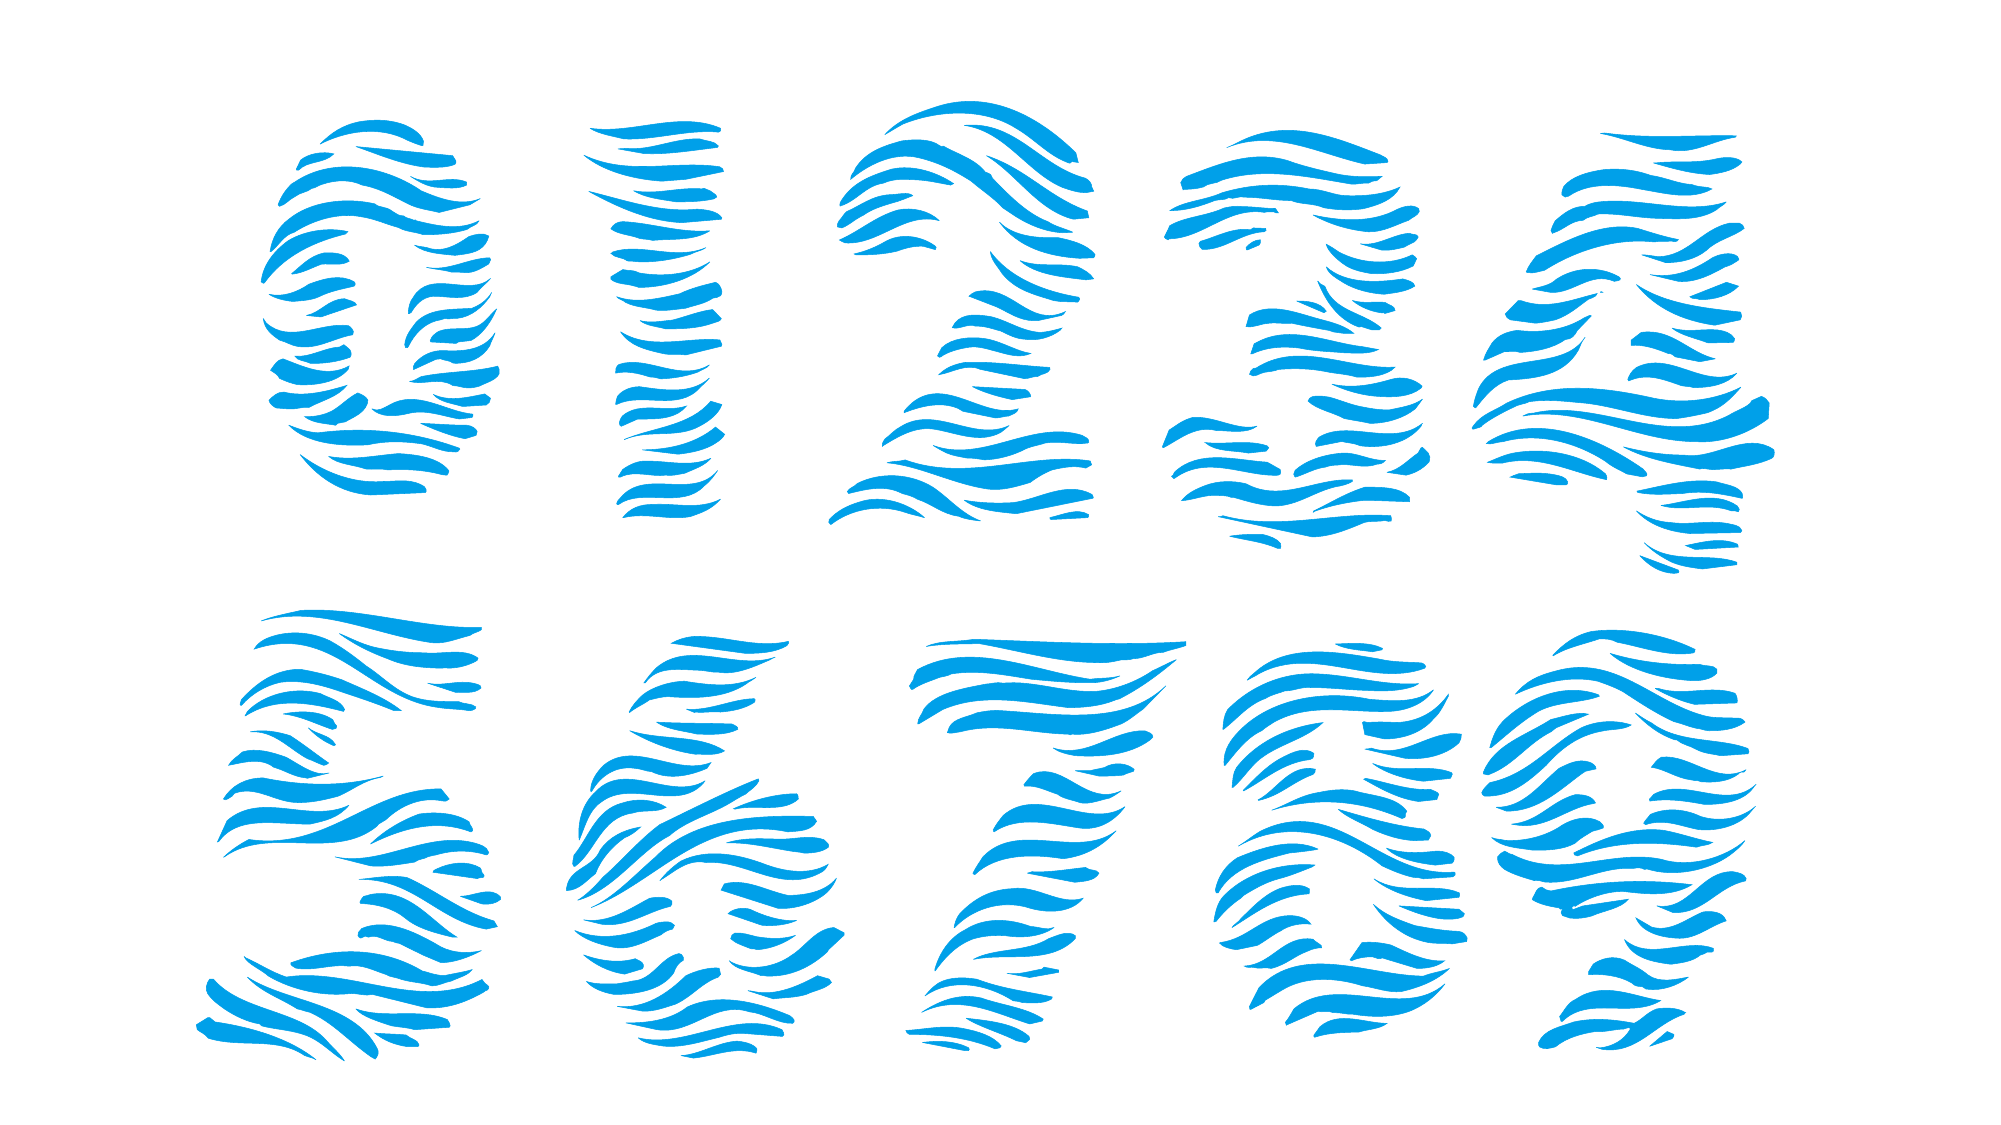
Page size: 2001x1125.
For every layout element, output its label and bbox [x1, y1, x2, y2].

text_box [839, 208, 940, 244]
text_box [884, 101, 1079, 164]
text_box [1326, 244, 1417, 274]
text_box [618, 458, 711, 478]
text_box [610, 261, 710, 288]
text_box [1610, 653, 1717, 681]
text_box [1486, 428, 1647, 477]
text_box [937, 337, 1031, 358]
text_box [721, 878, 837, 909]
text_box [905, 1027, 1002, 1049]
text_box [1364, 733, 1462, 759]
text_box [1636, 284, 1742, 326]
text_box [357, 924, 482, 963]
text_box [659, 853, 829, 881]
text_box [223, 776, 384, 803]
text_box [1238, 821, 1456, 879]
text_box [1515, 667, 1746, 731]
text_box [1660, 498, 1740, 512]
text_box [1198, 227, 1267, 250]
text_box [1373, 878, 1460, 901]
text_box [986, 155, 1089, 220]
text_box [1600, 132, 1737, 151]
text_box [964, 489, 1094, 514]
text_box [1258, 768, 1316, 801]
text_box [1313, 487, 1410, 513]
text_box [590, 121, 721, 140]
text_box [968, 290, 1066, 321]
text_box [1624, 939, 1714, 965]
text_box [1181, 479, 1353, 506]
text_box [1573, 829, 1713, 856]
text_box [616, 282, 722, 311]
text_box [1496, 760, 1597, 812]
text_box [1313, 1018, 1387, 1038]
text_box [306, 298, 357, 317]
text_box [268, 385, 347, 409]
text_box [261, 229, 348, 284]
text_box [882, 419, 1010, 447]
text_box [1559, 990, 1661, 1022]
text_box [300, 454, 427, 496]
text_box [578, 779, 706, 841]
text_box [629, 730, 725, 755]
text_box [433, 393, 491, 407]
text_box [933, 431, 1089, 460]
text_box [1685, 540, 1739, 550]
text_box [1075, 763, 1135, 777]
text_box [206, 979, 345, 1061]
text_box [671, 636, 789, 654]
text_box [733, 793, 799, 810]
text_box [999, 222, 1096, 259]
text_box [278, 166, 481, 213]
text_box [1246, 308, 1354, 334]
text_box [972, 830, 1117, 875]
text_box [615, 362, 710, 379]
text_box [1641, 223, 1745, 263]
text_box [1350, 942, 1445, 969]
text_box [288, 425, 460, 453]
text_box [304, 392, 368, 426]
text_box [1627, 362, 1737, 388]
text_box [1672, 328, 1735, 343]
text_box [355, 146, 456, 168]
text_box [640, 309, 722, 329]
text_box [1644, 542, 1737, 569]
text_box [1027, 867, 1099, 883]
text_box [583, 155, 724, 182]
text_box [1006, 967, 1059, 978]
text_box [1483, 713, 1589, 775]
text_box [283, 711, 337, 730]
text_box [847, 475, 981, 521]
text_box [263, 318, 354, 347]
text_box [1023, 771, 1122, 804]
text_box [622, 499, 721, 518]
text_box [1232, 722, 1323, 788]
text_box [1271, 789, 1407, 819]
text_box [1243, 750, 1314, 791]
text_box [1472, 387, 1741, 430]
text_box [371, 399, 473, 419]
text_box [1532, 269, 1621, 293]
text_box [432, 863, 485, 879]
text_box [359, 893, 458, 938]
text_box [328, 453, 449, 476]
text_box [290, 951, 473, 986]
text_box [1249, 356, 1396, 378]
text_box [1650, 253, 1739, 282]
text_box [1653, 157, 1742, 175]
text_box [270, 200, 480, 252]
text_box [1020, 260, 1094, 280]
text_box [610, 247, 706, 262]
text_box [850, 139, 1073, 233]
text_box [1171, 457, 1281, 479]
text_box [1313, 205, 1420, 232]
text_box [591, 816, 817, 908]
text_box [1522, 396, 1770, 442]
text_box [1296, 301, 1327, 313]
text_box [615, 378, 710, 405]
text_box [972, 386, 1031, 400]
text_box [1249, 963, 1450, 1010]
text_box [320, 120, 424, 146]
text_box [726, 837, 829, 854]
text_box [1386, 447, 1430, 476]
text_box [1491, 818, 1604, 851]
text_box [1250, 334, 1379, 354]
text_box [404, 292, 492, 348]
text_box [1363, 778, 1439, 802]
text_box [339, 633, 479, 669]
text_box [196, 1017, 317, 1060]
text_box [460, 891, 501, 905]
text_box [1643, 806, 1756, 830]
text_box [374, 1033, 419, 1047]
text_box [922, 1041, 970, 1051]
text_box [413, 332, 496, 370]
text_box [1623, 443, 1775, 470]
text_box [924, 977, 1053, 1003]
text_box [566, 827, 641, 891]
text_box [1651, 756, 1747, 783]
text_box [837, 193, 913, 228]
text_box [964, 125, 1094, 193]
text_box [921, 996, 1044, 1024]
text_box [590, 755, 711, 792]
text_box [1164, 206, 1279, 240]
text_box [1473, 337, 1586, 408]
text_box [904, 393, 1019, 418]
text_box [1219, 915, 1311, 950]
text_box [1373, 904, 1468, 944]
text_box [583, 897, 672, 925]
text_box [619, 406, 687, 427]
text_box [620, 331, 722, 355]
text_box [588, 191, 722, 223]
text_box [1639, 555, 1679, 574]
text_box [427, 682, 482, 693]
text_box [245, 690, 345, 716]
text_box [952, 315, 1062, 340]
text_box [1231, 885, 1310, 928]
text_box [1511, 794, 1596, 826]
text_box [1162, 417, 1258, 448]
text_box [1497, 840, 1745, 883]
text_box [1170, 185, 1400, 211]
text_box [1244, 938, 1322, 969]
text_box [1180, 156, 1383, 190]
text_box [1656, 871, 1747, 913]
text_box [728, 908, 797, 926]
text_box [308, 727, 336, 746]
text_box [747, 975, 832, 999]
text_box [1218, 515, 1392, 537]
text_box [1487, 451, 1607, 480]
text_box [1213, 864, 1315, 922]
text_box [917, 659, 1177, 724]
text_box [947, 685, 1166, 735]
text_box [430, 308, 497, 344]
text_box [1481, 721, 1632, 797]
text_box [993, 804, 1126, 832]
text_box [268, 277, 356, 302]
text_box [616, 470, 718, 505]
text_box [574, 921, 675, 948]
text_box [294, 344, 352, 364]
text_box [358, 876, 498, 930]
text_box [408, 278, 491, 314]
text_box [625, 999, 795, 1031]
text_box [1222, 673, 1419, 730]
text_box [1649, 784, 1757, 805]
text_box [1293, 453, 1386, 478]
text_box [217, 805, 349, 842]
text_box [1483, 315, 1592, 361]
text_box [1636, 510, 1742, 534]
text_box [1561, 169, 1712, 198]
text_box [1360, 233, 1419, 251]
text_box [1588, 957, 1689, 990]
text_box [1352, 300, 1396, 314]
text_box [1338, 809, 1431, 841]
text_box [1247, 651, 1426, 681]
text_box [1538, 1008, 1686, 1050]
text_box [228, 750, 330, 779]
text_box [1489, 690, 1600, 748]
text_box [1386, 848, 1455, 866]
text_box [686, 698, 756, 713]
text_box [1550, 201, 1727, 234]
text_box [656, 722, 738, 735]
text_box [1285, 983, 1446, 1026]
text_box [1331, 377, 1423, 397]
text_box [370, 812, 473, 845]
text_box [973, 933, 1076, 960]
text_box [586, 953, 684, 995]
text_box [583, 954, 644, 975]
text_box [1631, 331, 1716, 362]
text_box [270, 358, 350, 385]
text_box [610, 221, 710, 241]
text_box [624, 401, 722, 440]
text_box [247, 977, 379, 1060]
text_box [291, 252, 350, 275]
text_box [934, 920, 1055, 971]
text_box [938, 362, 1051, 379]
text_box [1246, 239, 1261, 250]
text_box [828, 499, 925, 525]
text_box [223, 788, 450, 858]
text_box [954, 888, 1084, 928]
text_box [1636, 480, 1743, 499]
text_box [854, 236, 937, 255]
text_box [409, 366, 500, 388]
text_box [1655, 688, 1738, 705]
text_box [254, 632, 476, 711]
text_box [990, 251, 1080, 303]
text_box [426, 257, 491, 273]
text_box [1326, 266, 1415, 295]
text_box [1335, 643, 1383, 652]
text_box [1315, 423, 1423, 447]
text_box [1372, 763, 1453, 782]
text_box [1510, 473, 1568, 485]
text_box [1552, 630, 1696, 656]
text_box [1649, 1031, 1674, 1047]
text_box [296, 152, 334, 171]
text_box [1229, 534, 1281, 549]
text_box [966, 1018, 1030, 1043]
text_box [410, 176, 467, 188]
text_box [334, 840, 489, 867]
text_box [886, 459, 1092, 490]
text_box [1053, 730, 1153, 757]
text_box [839, 167, 954, 207]
text_box [420, 423, 478, 439]
text_box [1226, 130, 1388, 165]
text_box [1532, 881, 1692, 919]
text_box [1205, 442, 1269, 454]
text_box [730, 933, 796, 950]
text_box [1526, 226, 1679, 273]
text_box [926, 639, 1186, 663]
text_box [250, 730, 329, 766]
text_box [1505, 293, 1598, 324]
text_box [1223, 689, 1434, 766]
text_box [633, 188, 717, 202]
text_box [1308, 396, 1423, 424]
text_box [629, 677, 756, 713]
text_box [729, 927, 845, 977]
text_box [642, 427, 725, 455]
text_box [1362, 694, 1449, 739]
text_box [244, 956, 489, 1008]
text_box [1635, 911, 1727, 939]
text_box [1215, 843, 1319, 893]
text_box [1049, 511, 1089, 520]
text_box [680, 1041, 757, 1059]
text_box [1635, 713, 1749, 756]
text_box [1317, 280, 1382, 330]
text_box [261, 610, 482, 643]
text_box [240, 669, 402, 711]
text_box [638, 1023, 784, 1047]
text_box [577, 778, 759, 901]
text_box [643, 655, 776, 683]
text_box [1398, 905, 1465, 920]
text_box [909, 657, 1120, 690]
text_box [414, 234, 489, 256]
text_box [1689, 282, 1739, 300]
text_box [617, 967, 721, 1012]
text_box [572, 800, 667, 867]
text_box [355, 1008, 451, 1030]
text_box [617, 138, 719, 154]
